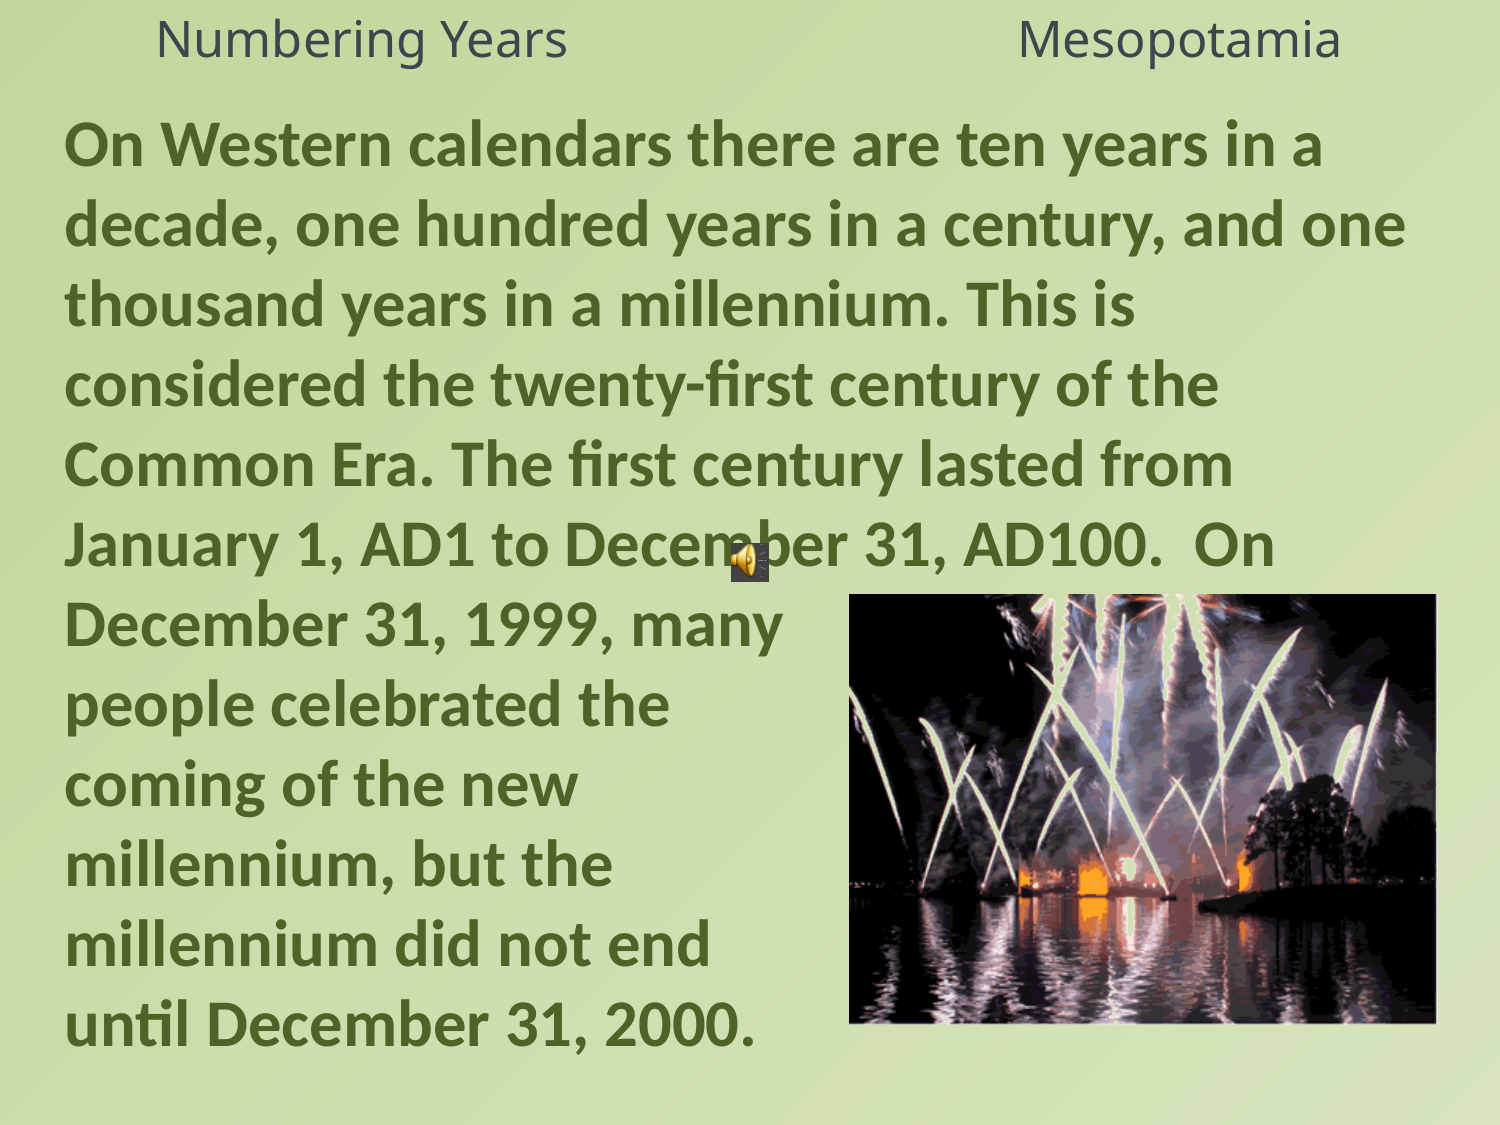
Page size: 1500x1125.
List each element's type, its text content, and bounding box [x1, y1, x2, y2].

picture [849, 594, 1479, 1113]
text_box Numbering Years Mesopotamia [0, 0, 1500, 76]
picture [729, 542, 771, 583]
text_box On Western calendars there are ten years in a decade, one hundred years in a century, and one thousand years in a millennium. This is considered the twenty-first century of the Common Era. The first century lasted from January 1, AD1 to December 31, AD100. On December 31, 1999, many people celebrated the coming of the new millennium, but the millennium did not end until December 31, 2000. [49, 92, 1463, 1067]
